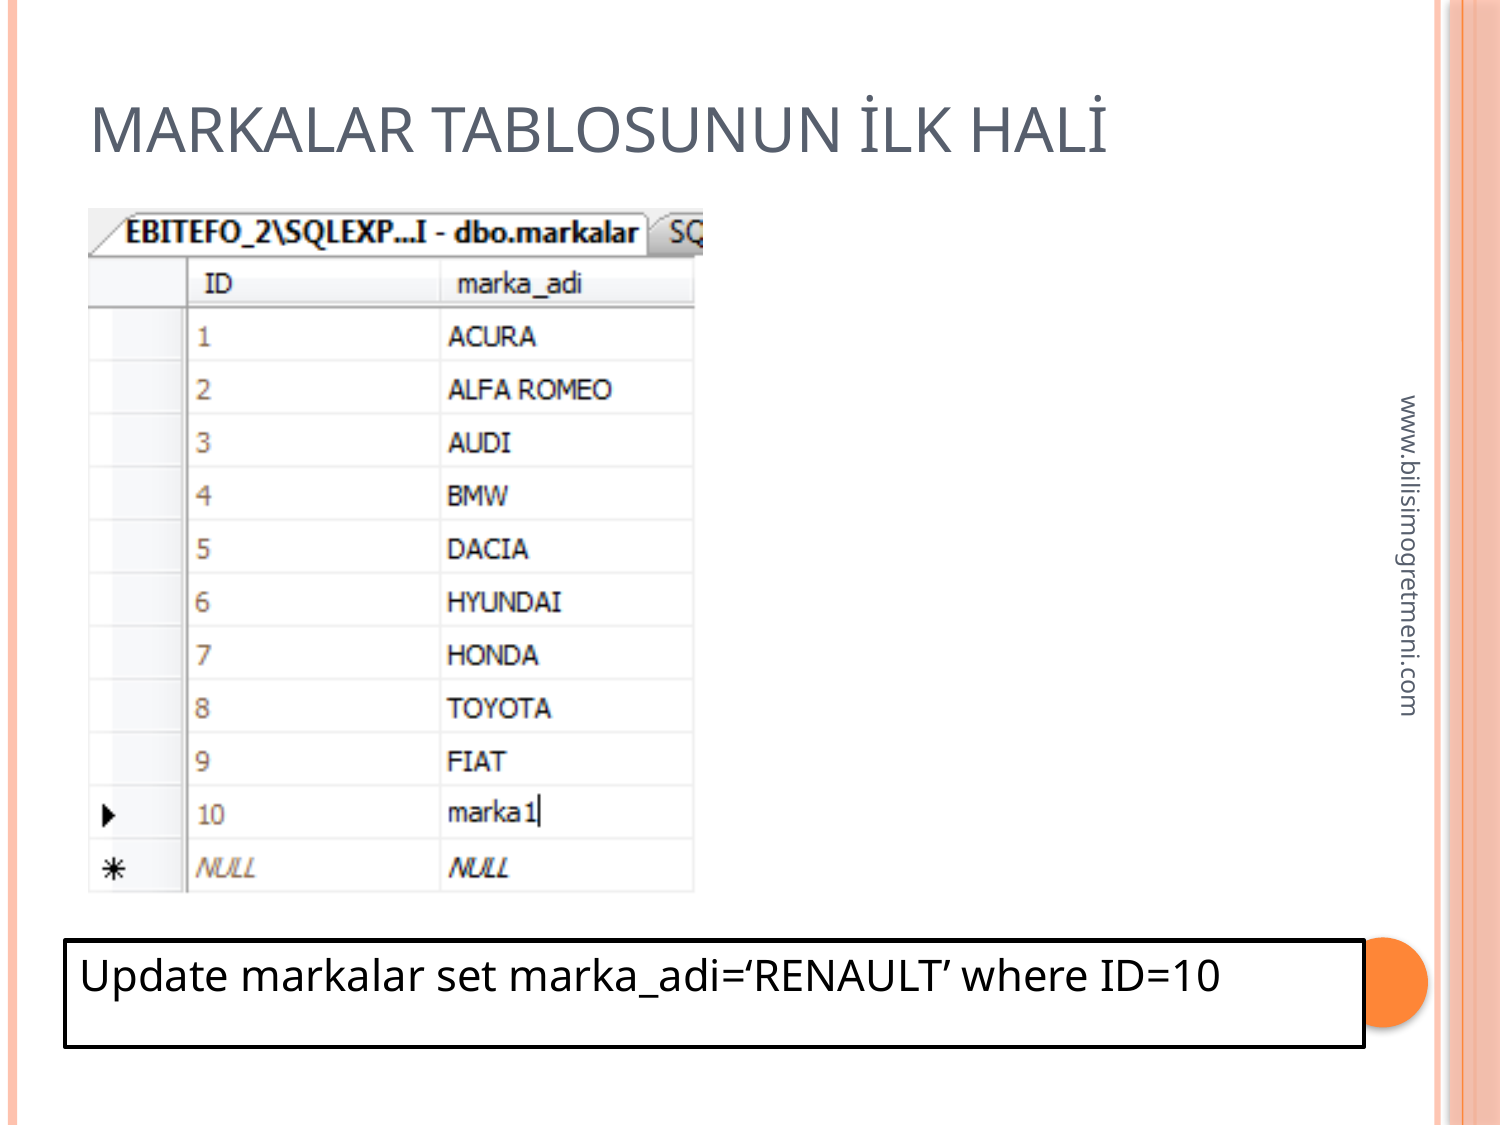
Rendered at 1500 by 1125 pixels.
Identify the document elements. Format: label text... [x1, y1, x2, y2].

footer www.bilisimogretmeni.com [1379, 380, 1440, 906]
picture [87, 207, 704, 897]
text_box Update markalar set marka_adi=‘RENAULT’ where ID=10 [63, 938, 1366, 1049]
title Markalar tablosunun ilk hali [75, 45, 1300, 173]
